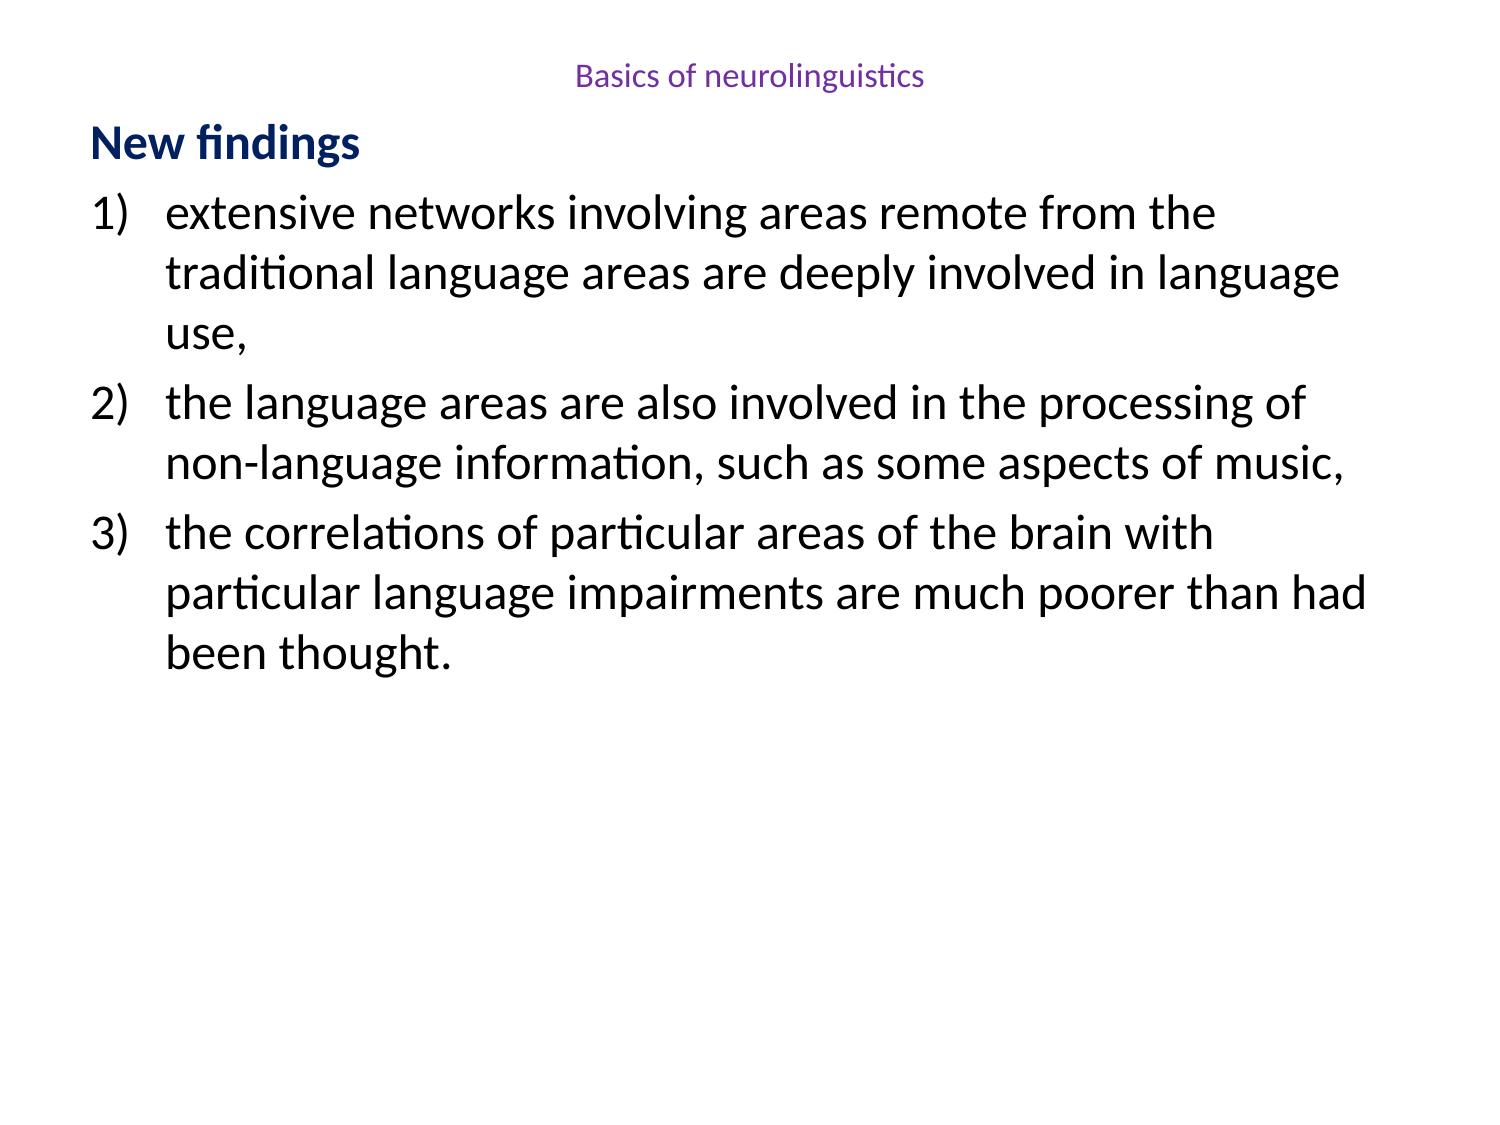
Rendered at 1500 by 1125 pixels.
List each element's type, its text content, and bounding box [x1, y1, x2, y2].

list New findings extensive networks involving areas remote from the traditional language areas are deeply involved in language use, the language areas are also involved in the processing of non-language information, such as some aspects of music, the correlations of particular areas of the brain with particular language impairments are much poorer than had been thought. [75, 101, 1412, 1047]
title Basics of neurolinguistics [75, 45, 1425, 102]
